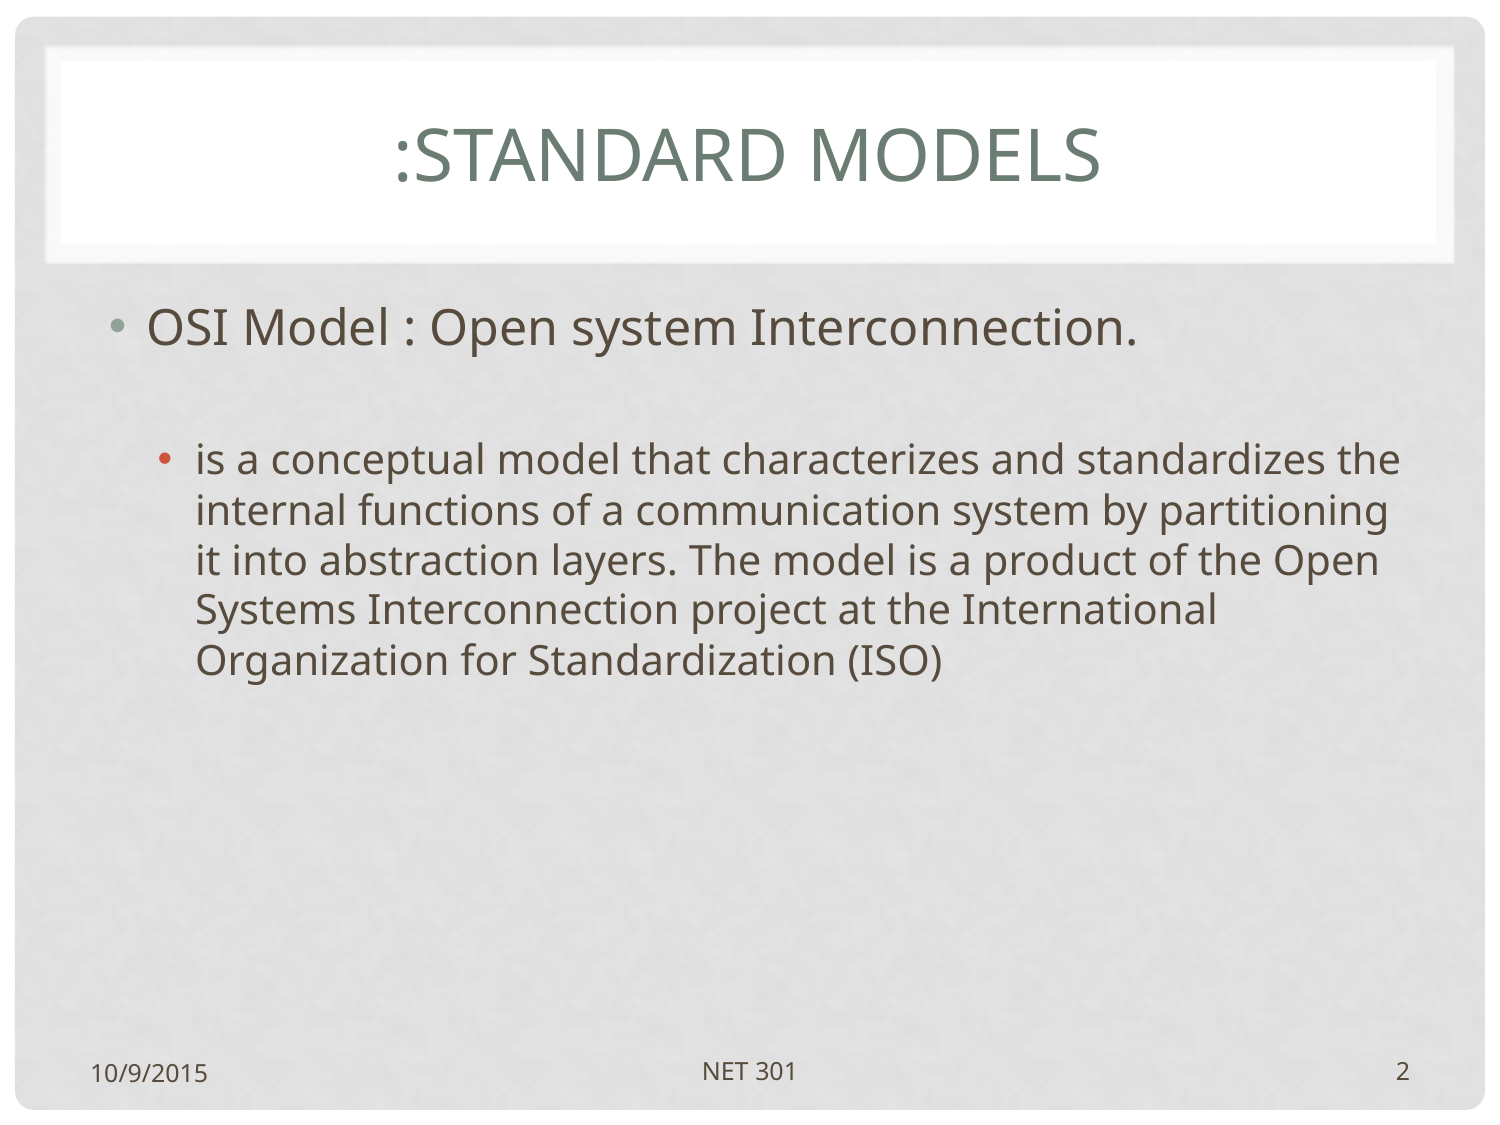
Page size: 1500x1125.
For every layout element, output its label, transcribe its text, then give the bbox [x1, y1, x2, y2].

list OSI Model : Open system Interconnection. is a conceptual model that characterizes and standardizes the internal functions of a communication system by partitioning it into abstraction layers. The model is a product of the Open Systems Interconnection project at the International Organization for Standardization (ISO) [75, 287, 1425, 1005]
title Standard Models: [69, 66, 1425, 238]
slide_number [75, 1042, 425, 1103]
slide_number 2 [1074, 1042, 1425, 1103]
footer NET 301 [512, 1042, 988, 1103]
